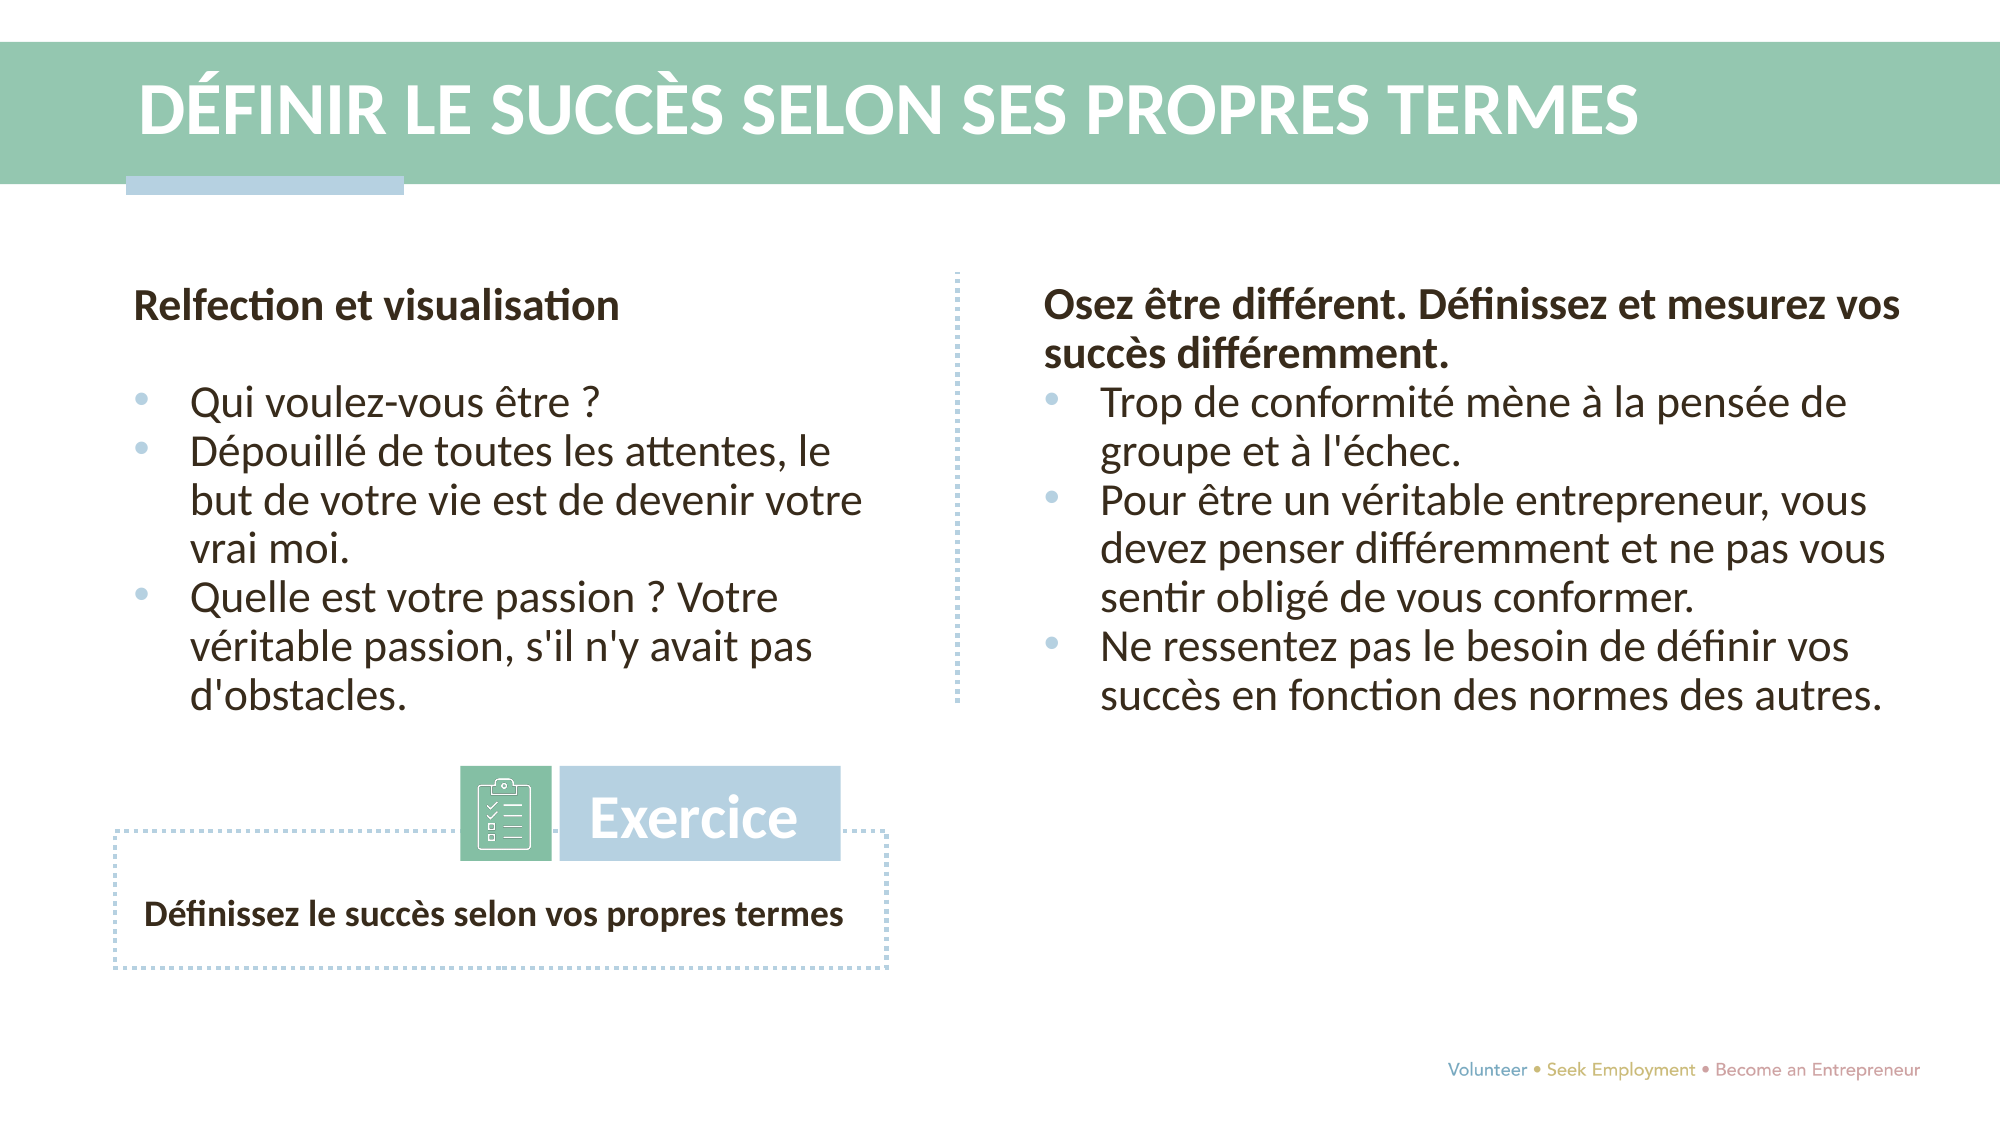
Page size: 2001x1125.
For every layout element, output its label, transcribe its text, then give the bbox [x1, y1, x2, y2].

text_box Osez être différent. Définissez et mesurez vos succès différemment. Trop de conformité mène à la pensée de groupe et à l'échec. Pour être un véritable entrepreneur, vous devez penser différemment et ne pas vous sentir obligé de vous conformer. Ne ressentez pas le besoin de définir vos succès en fonction des normes des autres. [1028, 272, 1925, 1019]
text_box [114, 830, 887, 969]
picture [1418, 1046, 1971, 1103]
text_box Définissez le succès selon vos propres termes [0, 877, 869, 1005]
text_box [460, 765, 918, 861]
list DÉFINIR LE SUCCÈS SELON SES PROPRES TERMES [123, 51, 1913, 170]
list Relfection et visualisation Qui voulez-vous être ? Dépouillé de toutes les attentes, le but de votre vie est de devenir votre vrai moi. Quelle est votre passion ? Votre véritable passion, s'il n'y avait pas d'obstacles. [118, 861, 917, 1019]
list Relfection et visualisation Qui voulez-vous être ? Dépouillé de toutes les attentes, le but de votre vie est de devenir votre vrai moi. Quelle est votre passion ? Votre véritable passion, s'il n'y avait pas d'obstacles. [118, 272, 917, 831]
